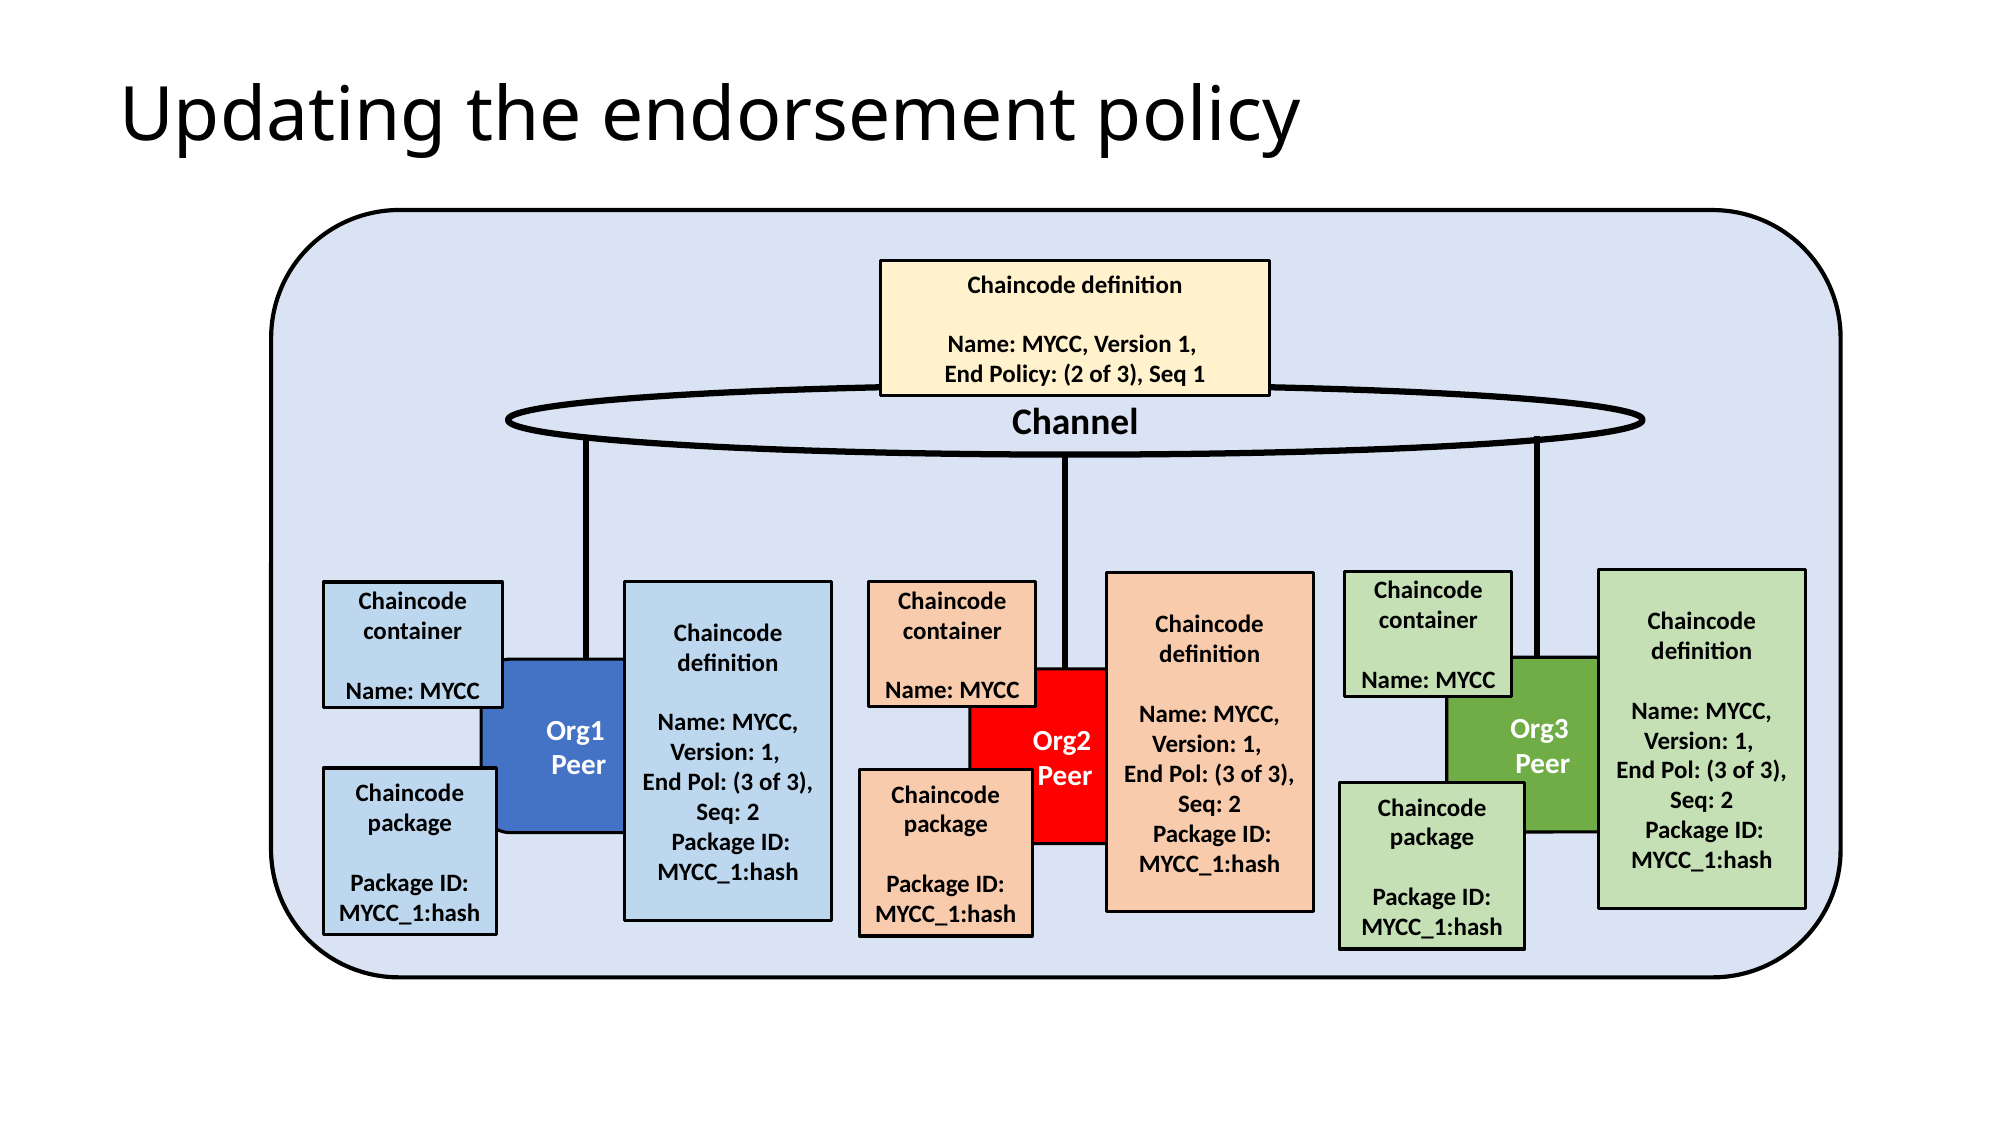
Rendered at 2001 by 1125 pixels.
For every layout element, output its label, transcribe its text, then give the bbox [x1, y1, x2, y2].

text_box Chaincode package Package ID: MYCC_1:hash [1339, 782, 1526, 950]
text_box Chaincode definition Name: MYCC, Version 1, End Policy: (2 of 3), Seq 1 [880, 260, 1271, 396]
text_box Updating the endorsement policy [111, 44, 1837, 188]
text_box Chaincode definition Name: MYCC, Version: 1, End Pol: (3 of 3), Seq: 2 Package ID: MYCC_1:hash [1598, 569, 1806, 909]
text_box Chaincode package Package ID: MYCC_1:hash [323, 767, 497, 935]
text_box Chaincode container Name: MYCC [868, 581, 1037, 708]
text_box Chaincode definition Name: MYCC, Version: 1, End Pol: (3 of 3), Seq: 2 Package ID: MYCC_1:hash [1106, 572, 1314, 913]
text_box [268, 207, 1843, 980]
text_box Org1 Peer [479, 657, 624, 835]
text_box Chaincode container Name: MYCC [323, 581, 503, 708]
text_box Channel [506, 385, 1645, 457]
text_box Org3 Peer [1444, 655, 1598, 835]
text_box Chaincode package Package ID: MYCC_1:hash [859, 769, 1033, 937]
text_box Org2 Peer [967, 666, 1106, 846]
text_box Chaincode container Name: MYCC [1344, 570, 1513, 697]
text_box Chaincode definition Name: MYCC, Version: 1, End Pol: (3 of 3), Seq: 2 Package ID: MYCC_1:hash [624, 581, 832, 921]
